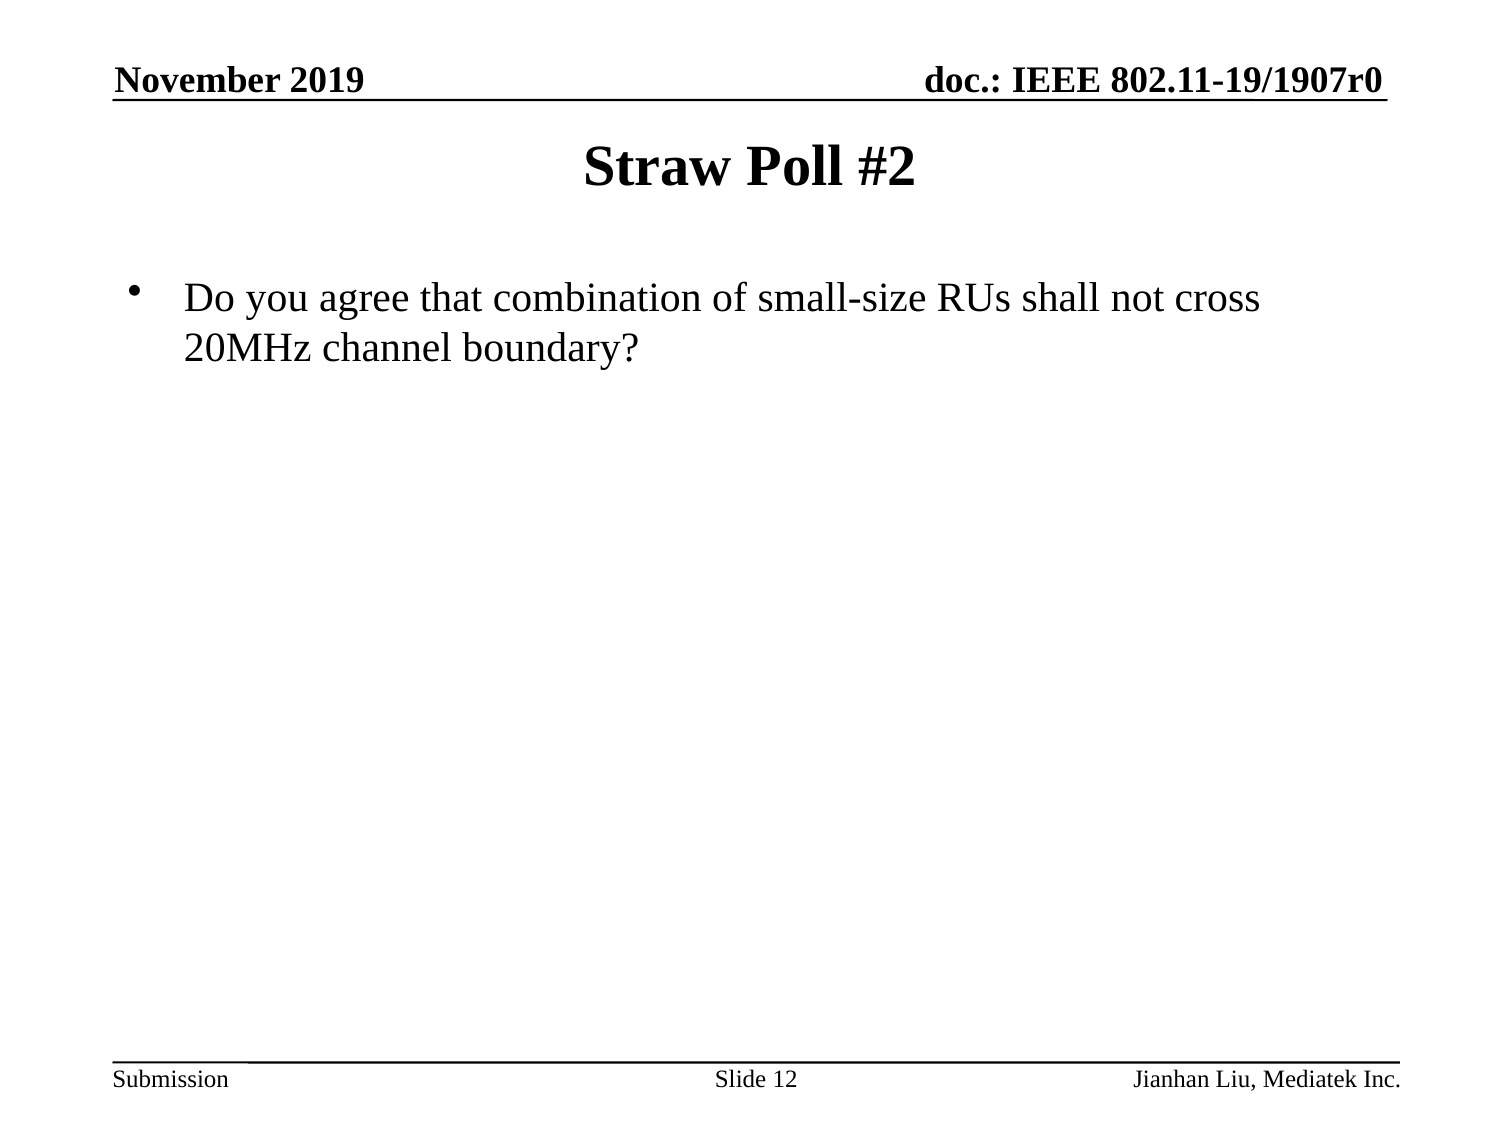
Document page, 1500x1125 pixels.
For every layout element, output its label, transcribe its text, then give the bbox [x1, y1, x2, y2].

list Do you agree that combination of small-size RUs shall not cross 20MHz channel boundary? [112, 262, 1388, 1001]
footer Jianhan Liu, Mediatek Inc. [1129, 1061, 1402, 1093]
slide_number Slide 12 [712, 1061, 800, 1093]
title Straw Poll #2 [112, 112, 1388, 213]
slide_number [114, 54, 368, 101]
